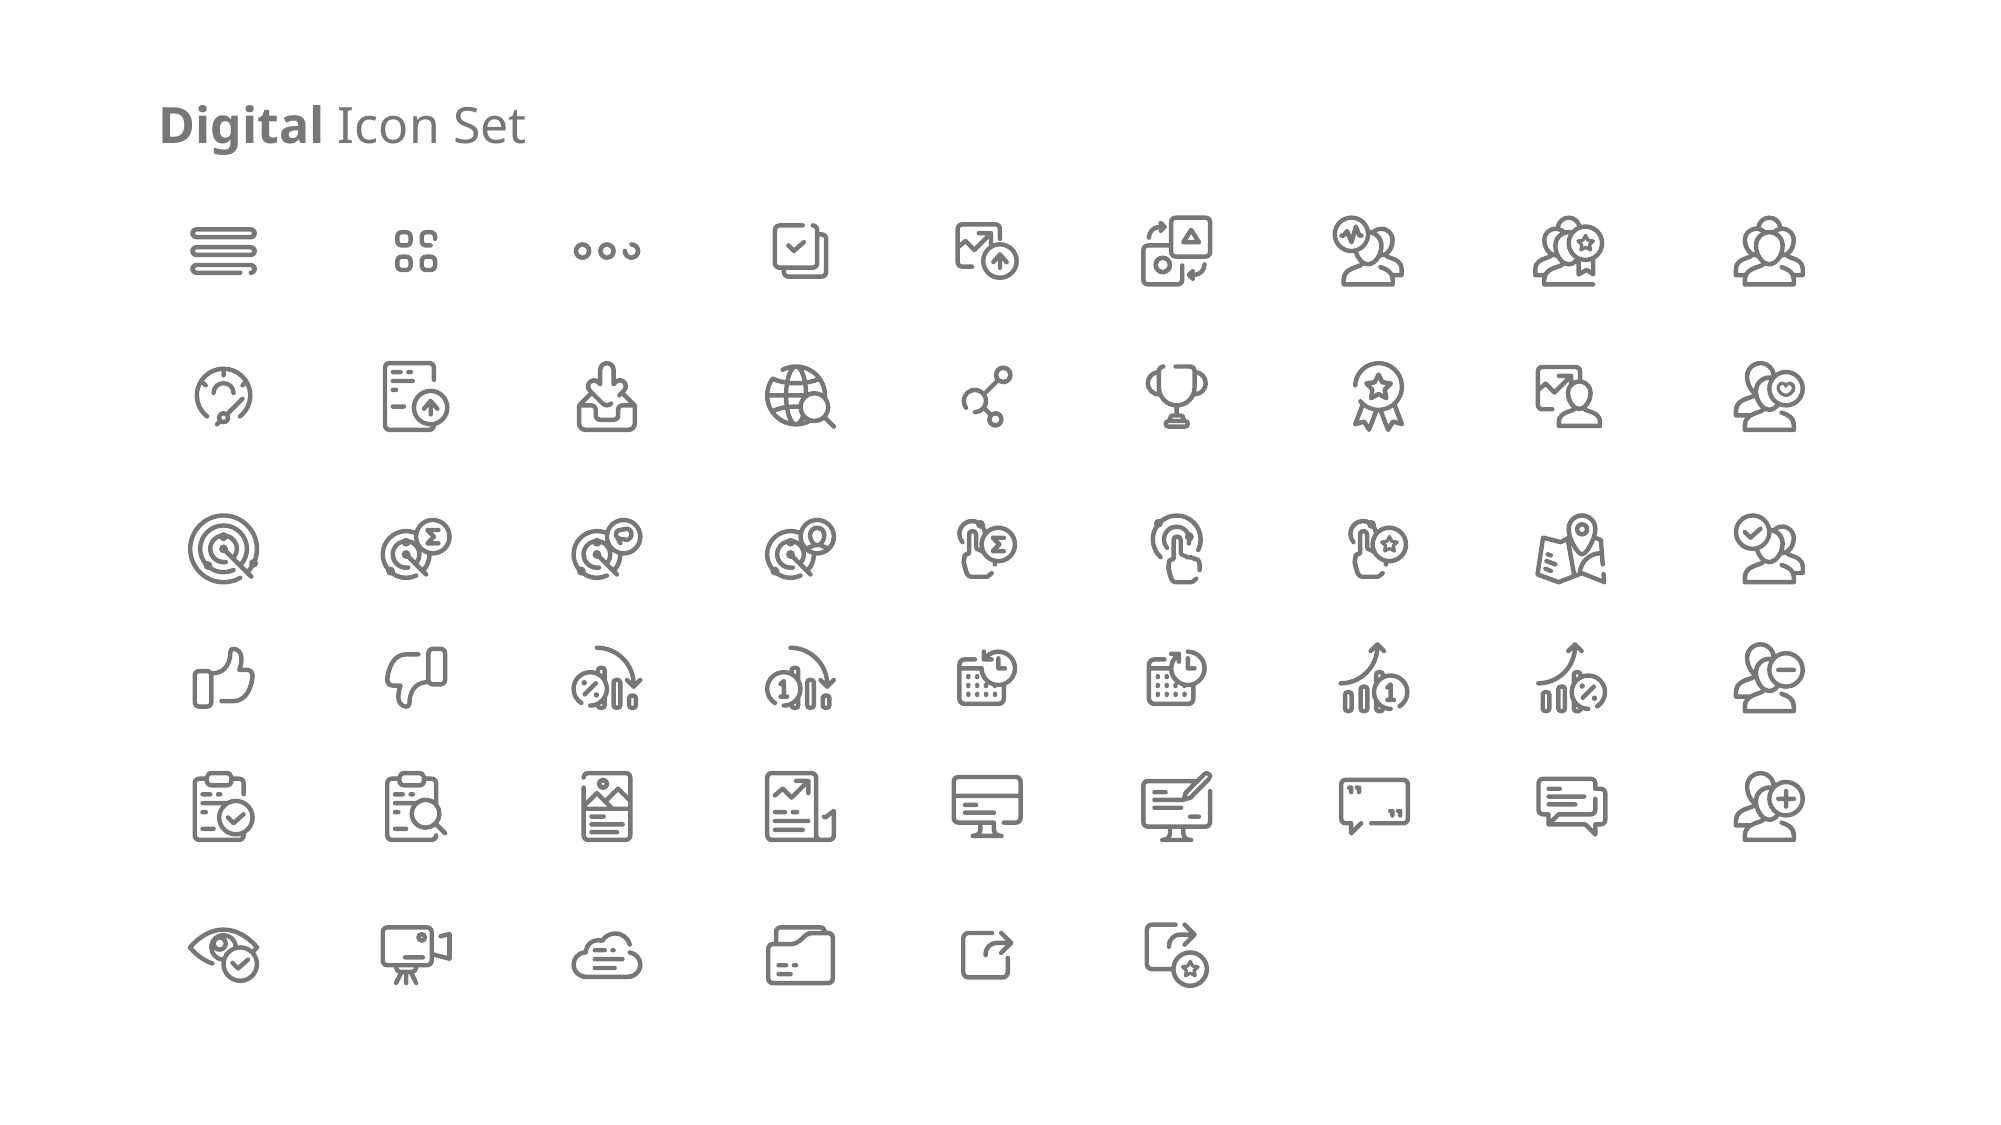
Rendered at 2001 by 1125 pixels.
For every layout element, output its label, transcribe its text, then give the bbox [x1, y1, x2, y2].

text_box [1733, 215, 1805, 287]
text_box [571, 931, 643, 980]
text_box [573, 242, 641, 260]
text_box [382, 360, 450, 433]
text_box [957, 518, 1018, 579]
text_box [384, 646, 448, 709]
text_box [1338, 642, 1410, 714]
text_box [951, 774, 1023, 839]
text_box [576, 360, 638, 433]
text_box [571, 517, 643, 581]
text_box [961, 930, 1014, 980]
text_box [1533, 215, 1605, 287]
text_box [961, 365, 1013, 428]
text_box [764, 364, 837, 429]
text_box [394, 229, 438, 273]
text_box Digital Icon Set [143, 85, 715, 161]
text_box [764, 645, 837, 711]
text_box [1536, 642, 1608, 714]
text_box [190, 227, 257, 275]
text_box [1352, 360, 1405, 433]
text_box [766, 925, 836, 986]
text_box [1733, 360, 1805, 433]
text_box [581, 770, 633, 843]
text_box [1348, 518, 1409, 579]
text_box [194, 366, 253, 427]
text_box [1150, 513, 1203, 585]
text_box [1332, 215, 1404, 287]
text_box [1535, 513, 1607, 585]
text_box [1144, 922, 1210, 989]
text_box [1146, 649, 1207, 707]
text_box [1141, 215, 1213, 287]
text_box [1141, 770, 1213, 843]
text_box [571, 645, 643, 711]
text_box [1733, 642, 1805, 714]
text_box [380, 925, 452, 986]
text_box [1145, 364, 1208, 429]
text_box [187, 927, 260, 984]
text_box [385, 770, 448, 843]
text_box [187, 513, 260, 585]
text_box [380, 517, 452, 581]
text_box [1536, 776, 1608, 837]
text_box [772, 223, 829, 279]
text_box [1338, 777, 1411, 836]
text_box [192, 646, 255, 709]
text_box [192, 770, 255, 843]
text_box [957, 649, 1018, 707]
text_box [1535, 364, 1603, 429]
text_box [764, 770, 837, 843]
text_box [955, 222, 1019, 280]
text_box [1733, 770, 1805, 843]
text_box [1733, 513, 1805, 585]
text_box [764, 517, 837, 581]
